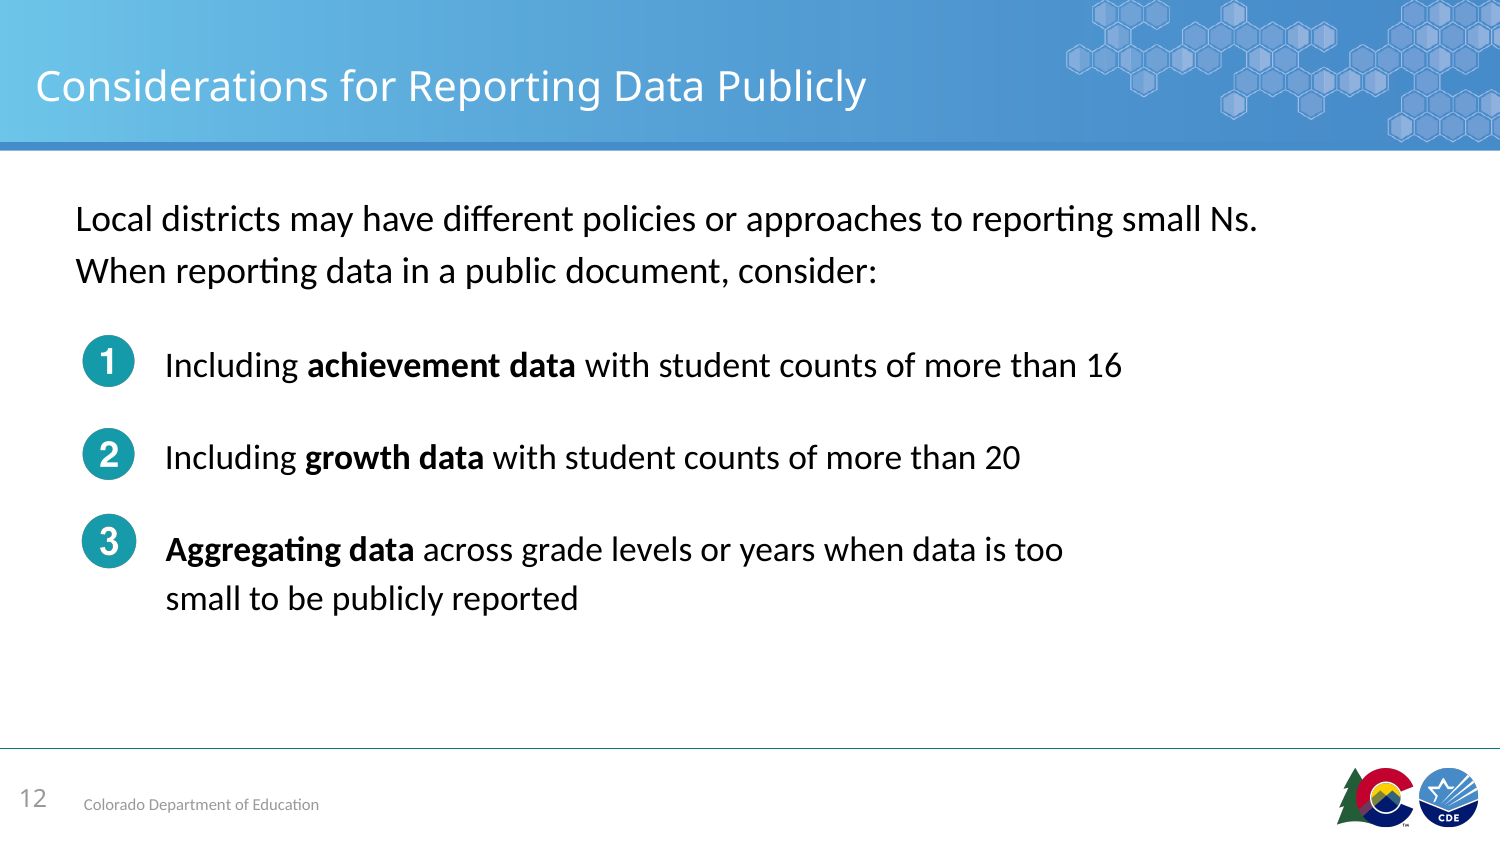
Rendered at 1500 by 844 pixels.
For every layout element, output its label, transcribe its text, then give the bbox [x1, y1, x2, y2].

subtitle Aggregating data across grade levels or years when data is too small to be publicly reported [165, 520, 1132, 574]
picture [80, 512, 138, 570]
picture [0, 0, 1500, 151]
subtitle Including achievement data with student counts of more than 16 [164, 334, 1132, 388]
picture [75, 420, 143, 488]
picture [75, 327, 143, 395]
title Considerations for Reporting Data Publicly [34, 37, 1433, 132]
picture [1336, 767, 1479, 828]
subtitle Including growth data with student counts of more than 20 [164, 427, 1132, 481]
title Local districts may have different policies or approaches to reporting small Ns. When reporting data in a public document, consider: [75, 187, 1337, 241]
slide_number 12 [18, 776, 76, 823]
